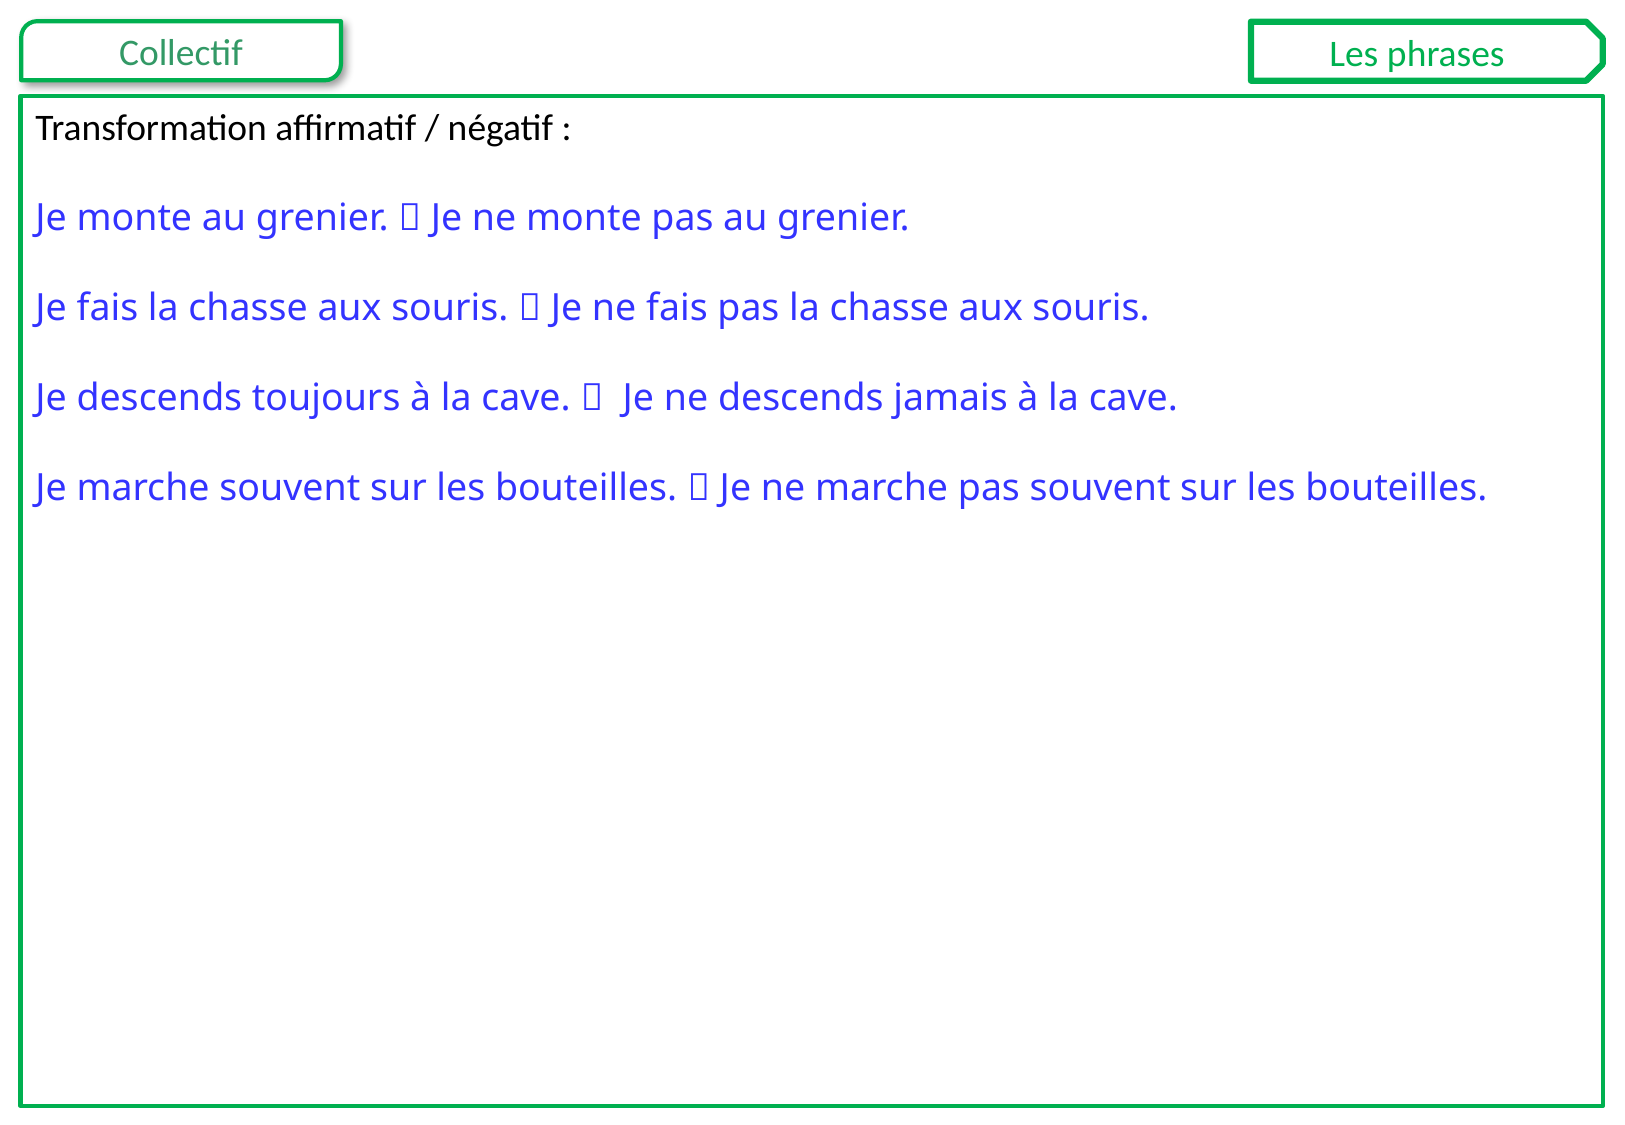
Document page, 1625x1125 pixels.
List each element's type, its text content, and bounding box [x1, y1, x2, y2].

list Les phrases [1250, 21, 1584, 81]
list Transformation affirmatif / négatif : Je monte au grenier.  Je ne monte pas au grenier. Je fais la chasse aux souris.  Je ne fais pas la chasse aux souris. Je descends toujours à la cave.  Je ne descends jamais à la cave. Je marche souvent sur les bouteilles.  Je ne marche pas souvent sur les bouteilles. [18, 94, 1605, 1108]
